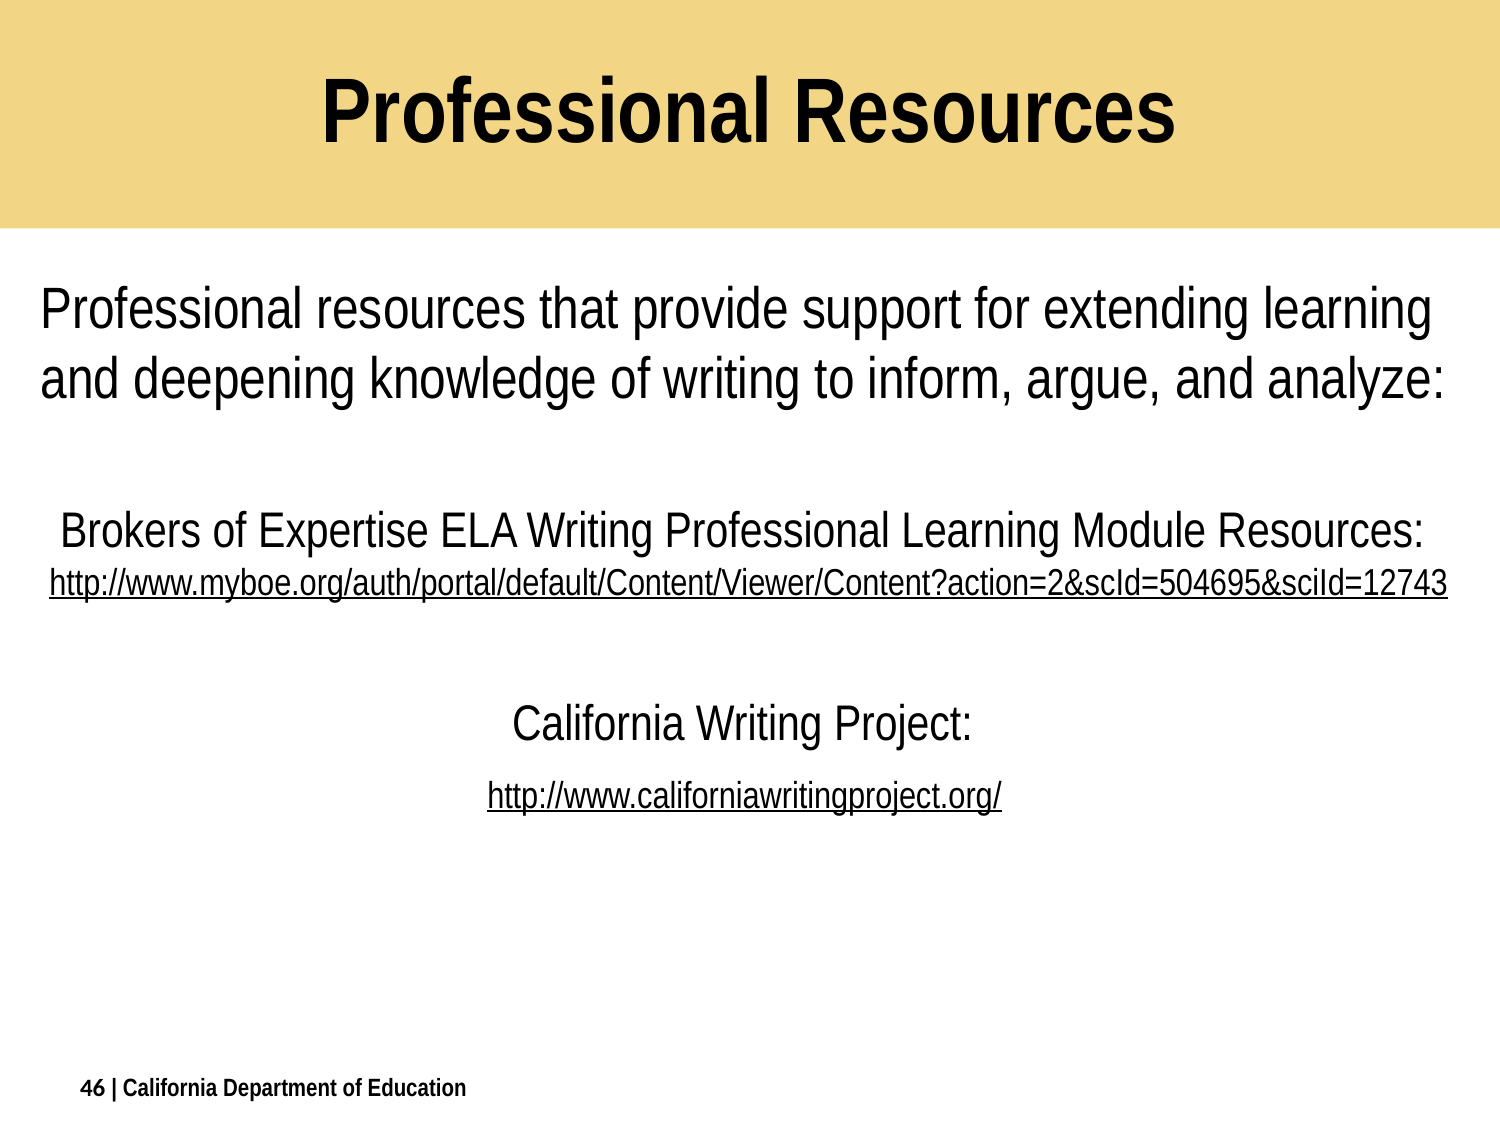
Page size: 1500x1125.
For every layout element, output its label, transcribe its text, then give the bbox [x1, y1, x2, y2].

slide_number 46 [55, 1064, 121, 1124]
list Professional resources that provide support for extending learning and deepening knowledge of writing to inform, argue, and analyze: Brokers of Expertise ELA Writing Professional Learning Module Resources: http://www.myboe.org/auth/portal/default/Content/Viewer/Content?action=2&scId=504695&sciId=12743 California Writing Project: http://www.californiawritingproject.org/ [25, 262, 1472, 1054]
title Professional Resources [75, 11, 1425, 200]
footer | California Department of Education [121, 1064, 699, 1124]
